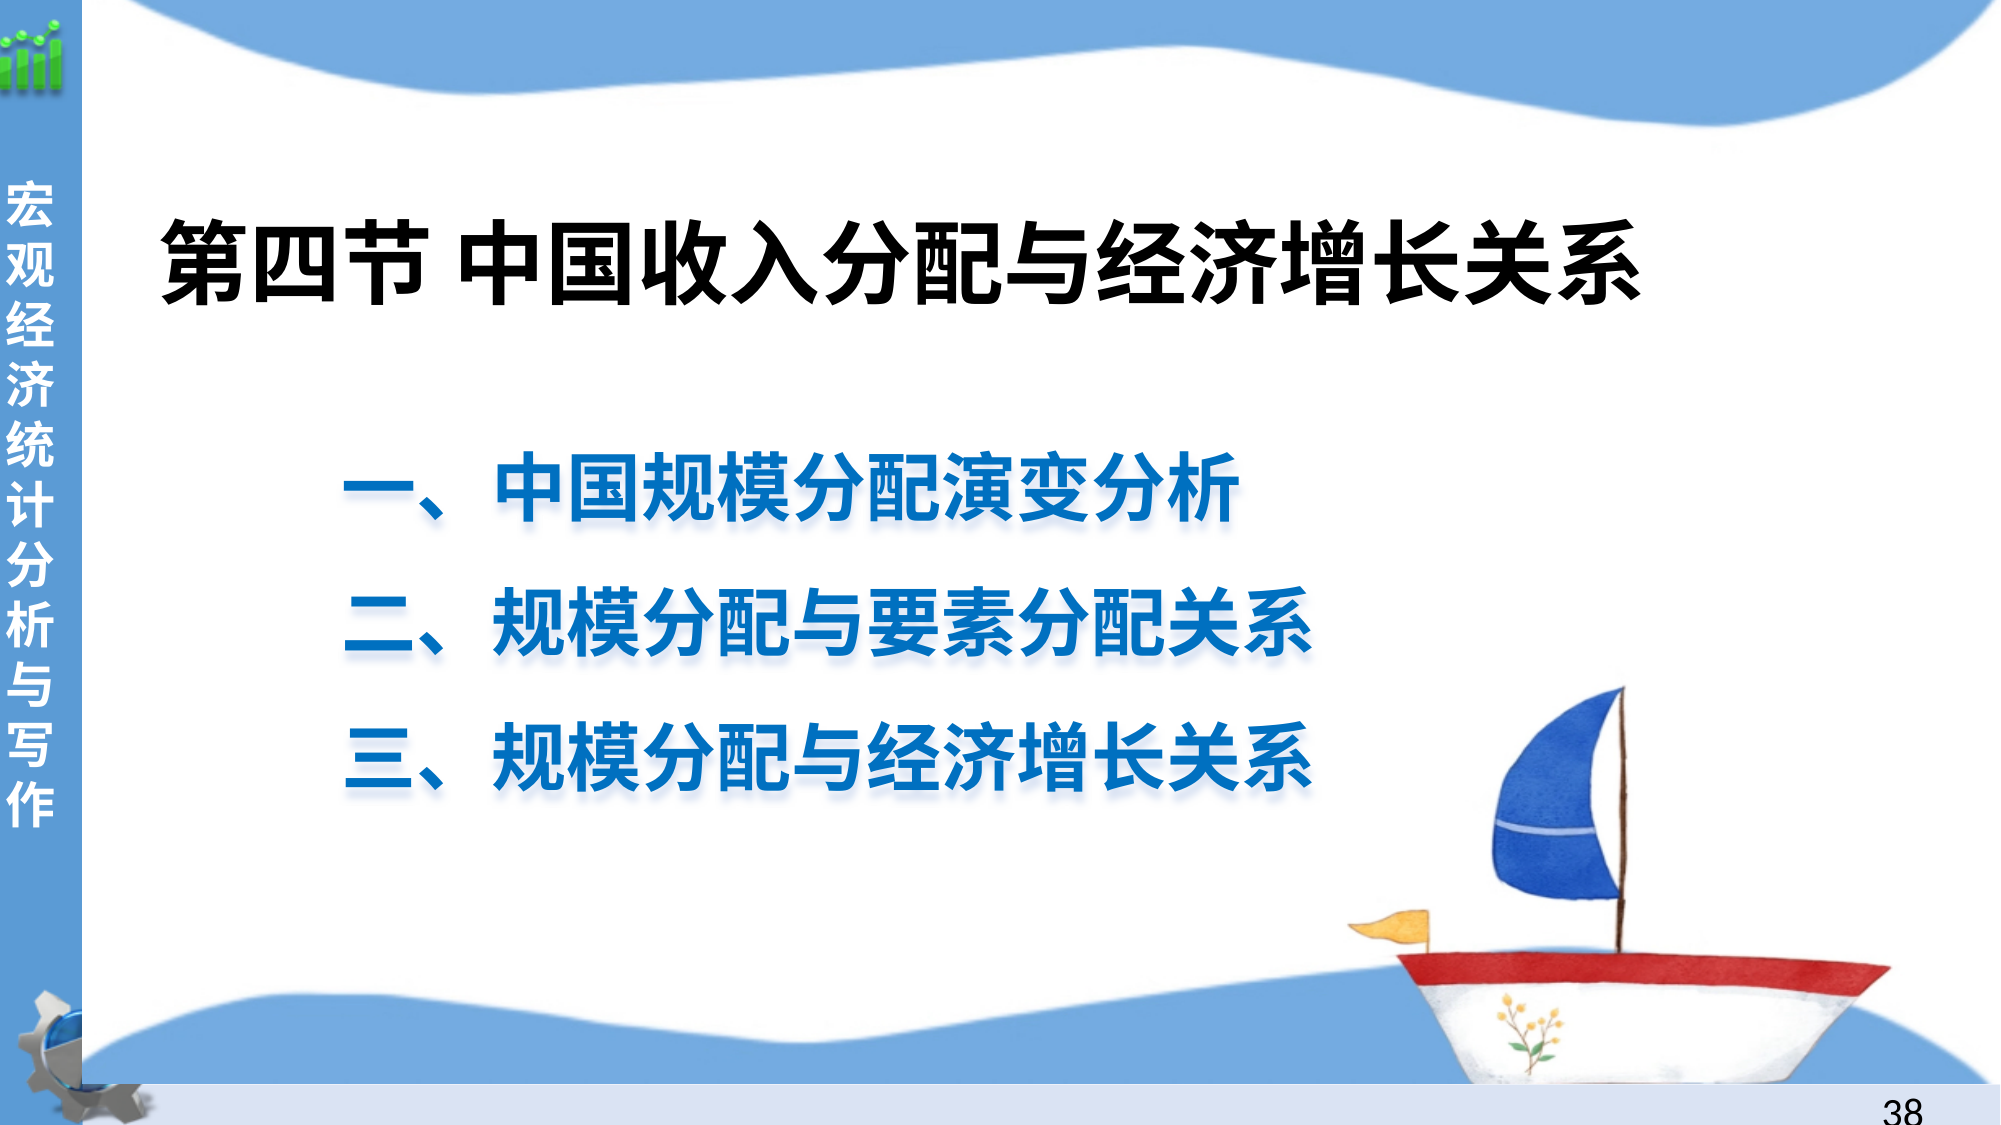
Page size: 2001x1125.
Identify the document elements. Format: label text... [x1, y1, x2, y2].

picture [0, 0, 2001, 1125]
slide_number 37 [1786, 1085, 1940, 1125]
